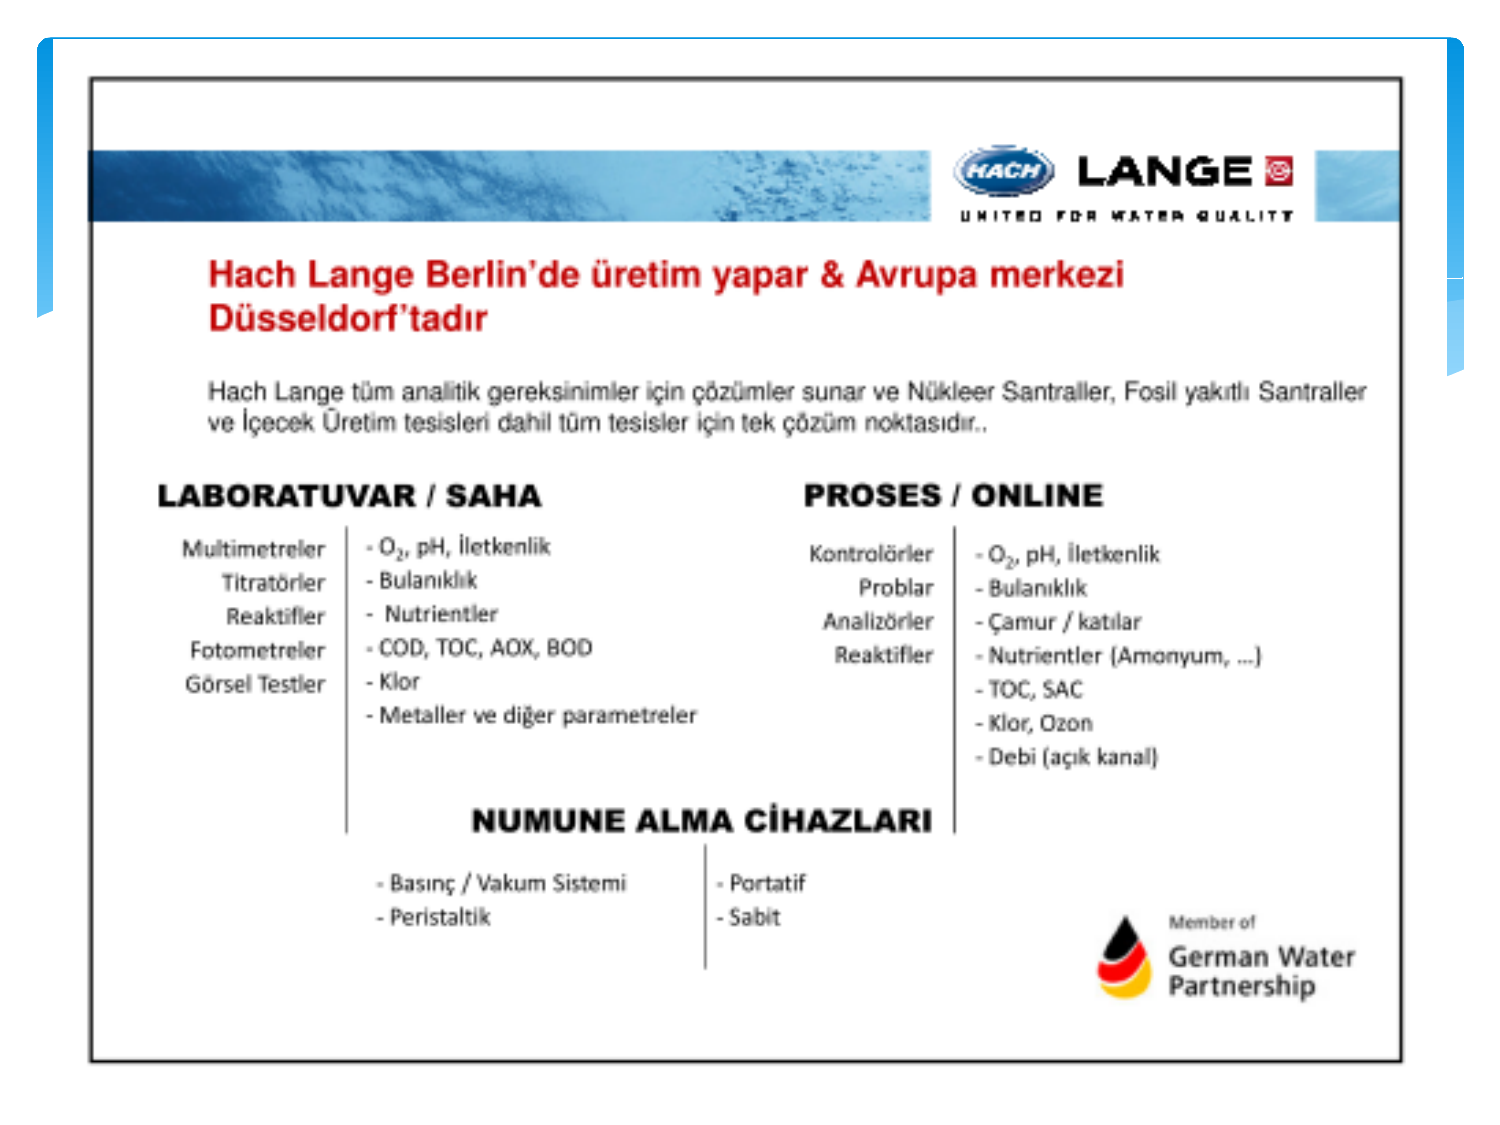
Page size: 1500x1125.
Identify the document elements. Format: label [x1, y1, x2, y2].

list [52, 38, 1448, 1113]
